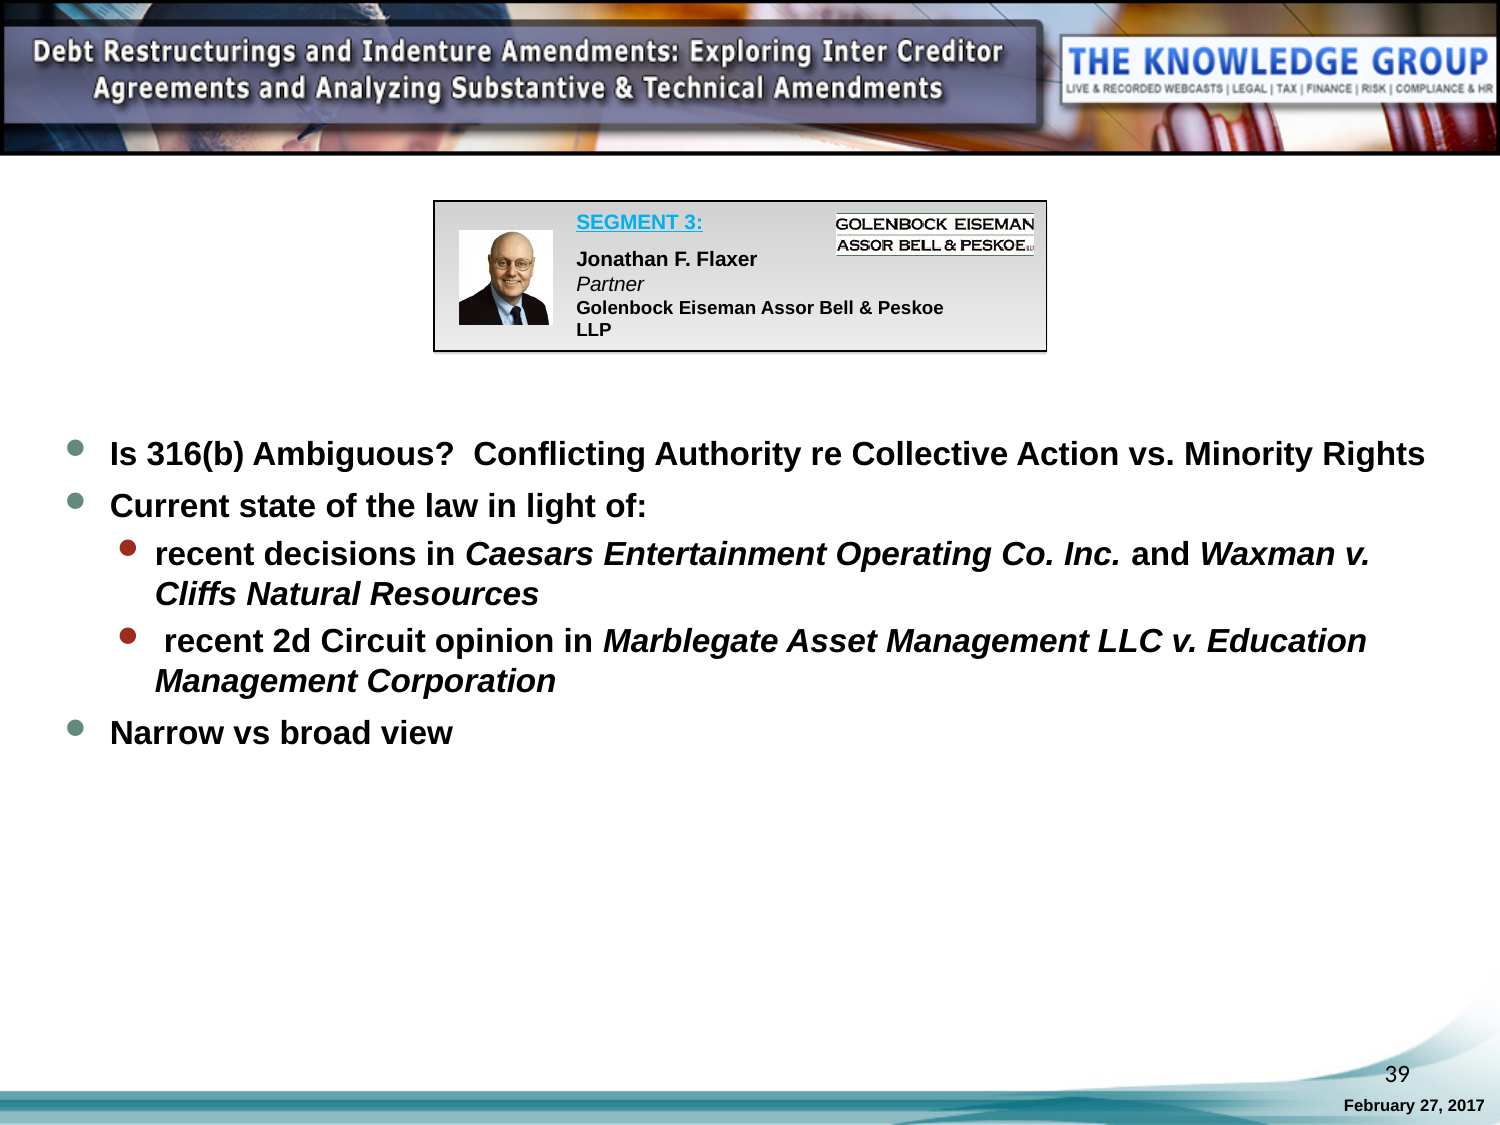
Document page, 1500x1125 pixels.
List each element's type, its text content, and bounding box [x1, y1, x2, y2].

text_box Is 316(b) Ambiguous? Conflicting Authority re Collective Action vs. Minority Rights Current state of the law in light of: recent decisions in Caesars Entertainment Operating Co. Inc. and Waxman v. Cliffs Natural Resources recent 2d Circuit opinion in Marblegate Asset Management LLC v. Education Management Corporation Narrow vs broad view [50, 424, 1450, 863]
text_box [433, 200, 1047, 352]
picture [0, 0, 1500, 1125]
text_box February 27, 2017 [1100, 1087, 1500, 1123]
slide_number 39 [1074, 1042, 1425, 1103]
